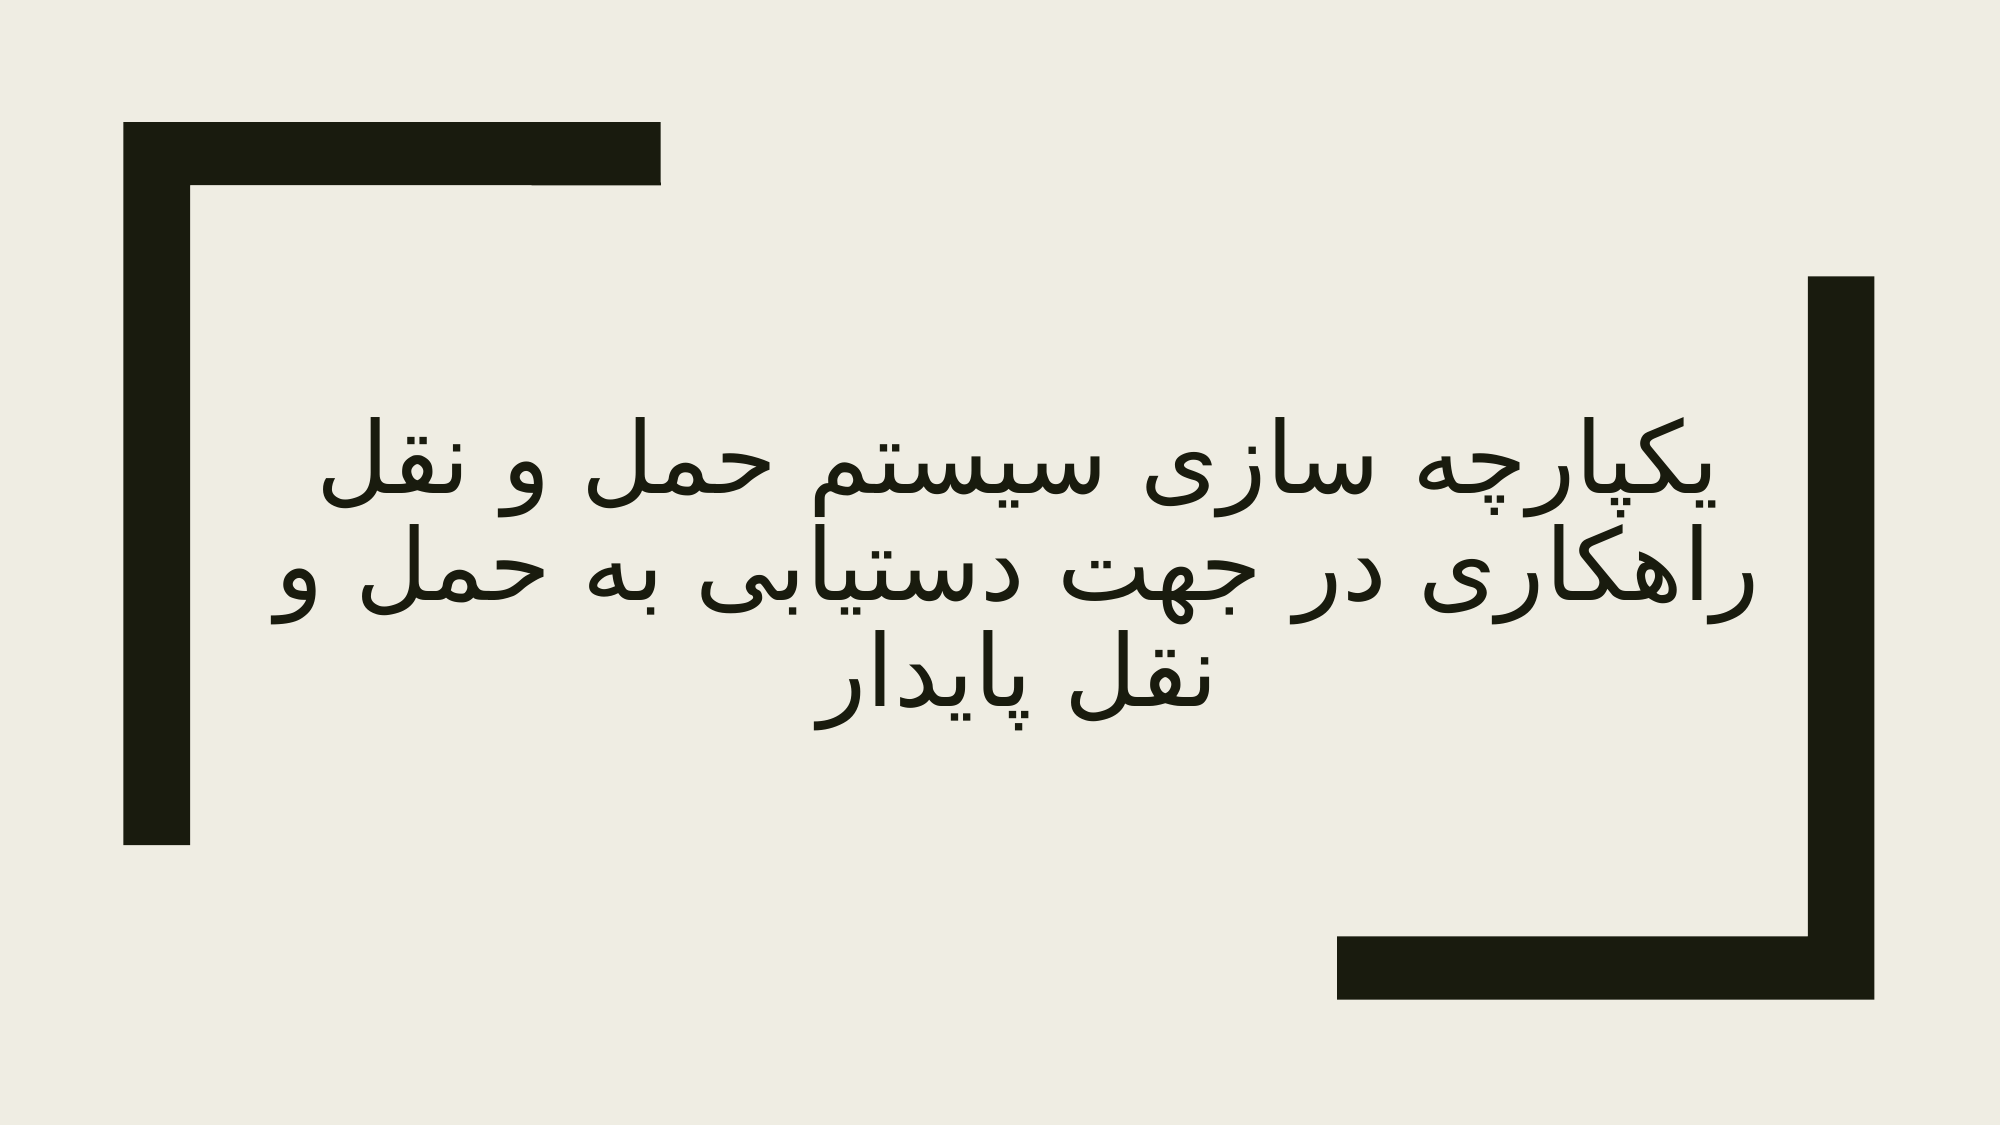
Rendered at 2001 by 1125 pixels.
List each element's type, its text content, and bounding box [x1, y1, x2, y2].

title یکپارچه سازی سیستم حمل و نقل راهکاری در جهت دستیابی به حمل و نقل پایدار [258, 186, 1780, 736]
